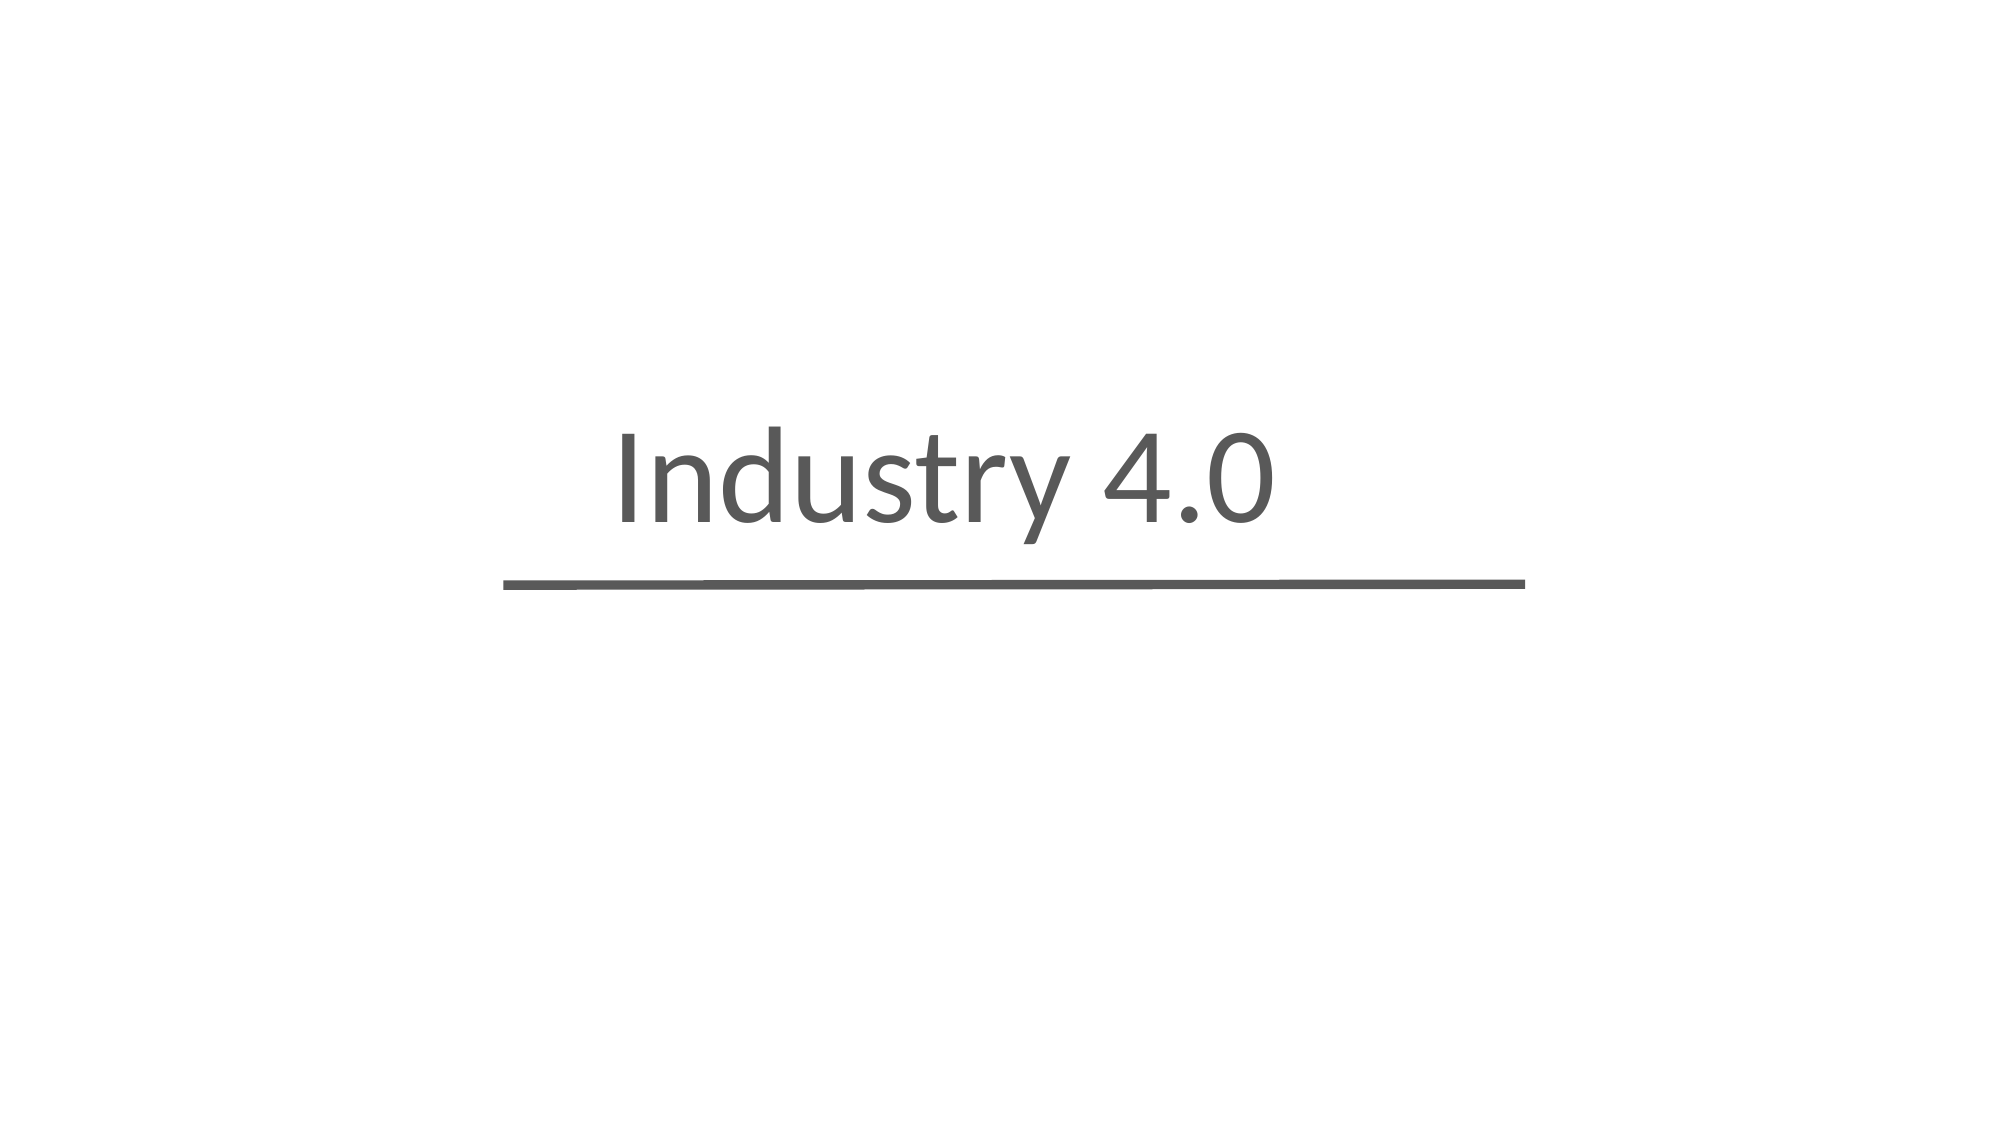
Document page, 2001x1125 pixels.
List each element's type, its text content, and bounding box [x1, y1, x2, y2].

text_box Industry 4.0 [596, 377, 1526, 557]
